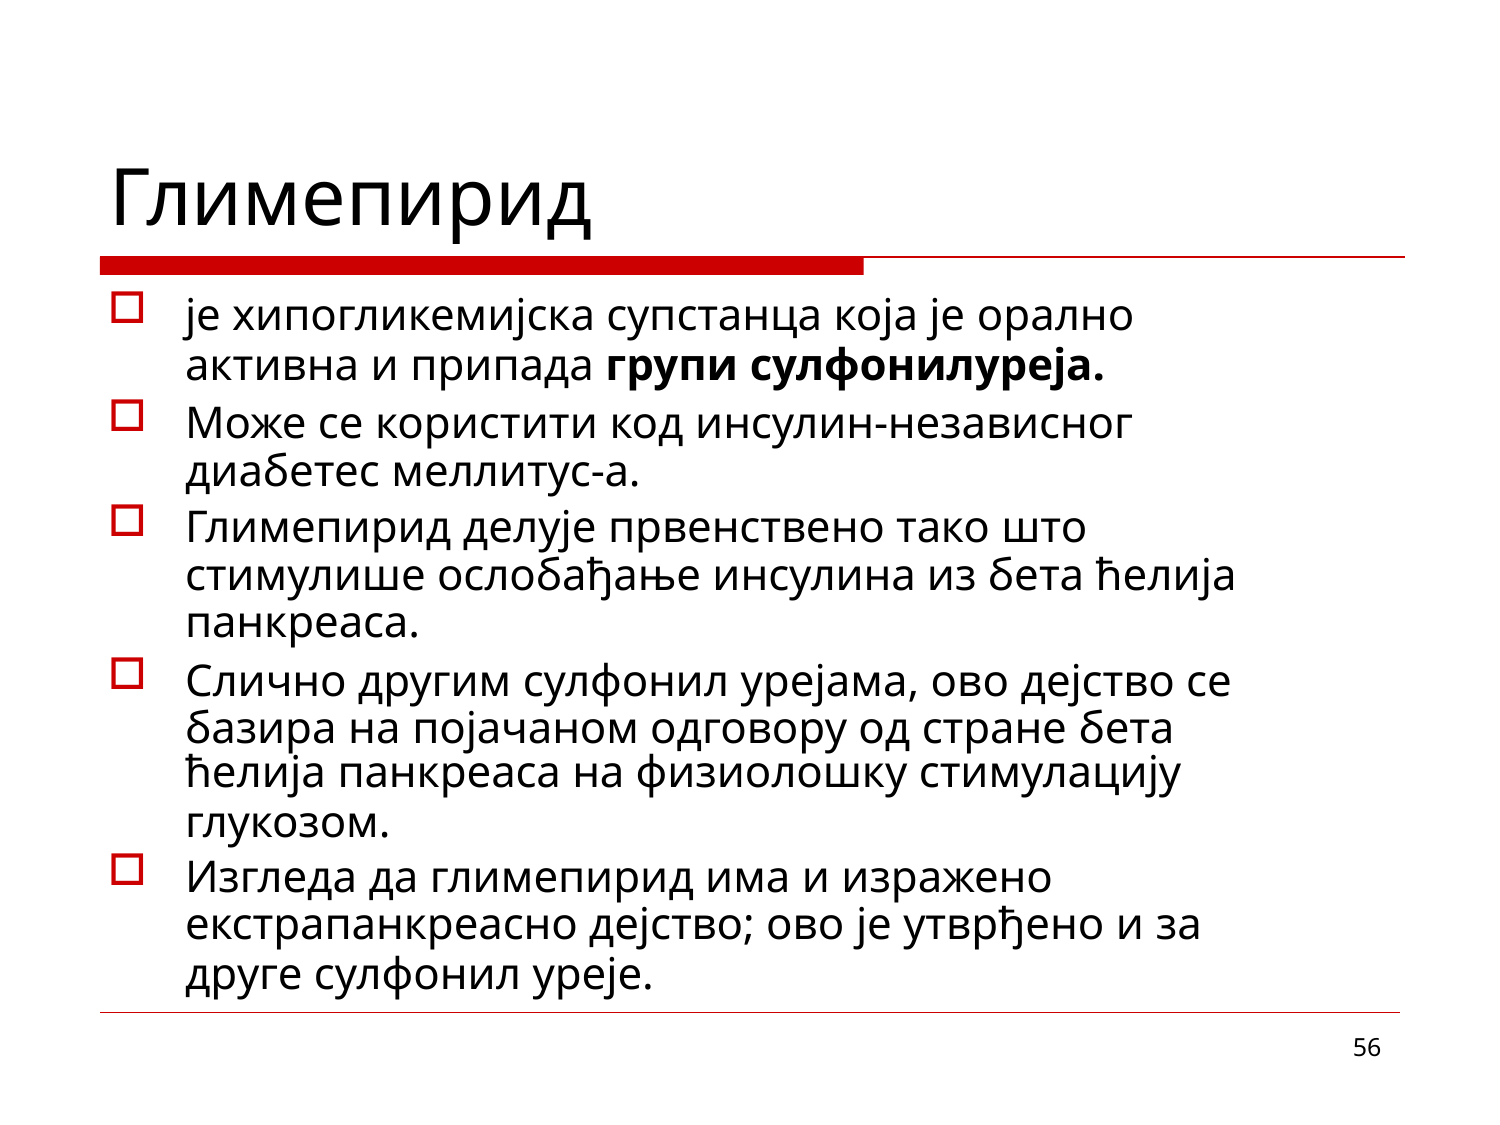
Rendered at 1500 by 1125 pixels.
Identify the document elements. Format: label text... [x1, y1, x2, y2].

slide_number 56 [1348, 1029, 1390, 1125]
text_box је хипогликемијска супстанца која је орално активна и припада групи сулфонилуреја. Може се користити код инсулин-независног диабетес меллитус-а. Глимепирид делује првенствено тако што стимулише ослобађање инсулина из бета ћелија панкреаса. Слично другим сулфонил урејама, ово дејство се базира на појачаном одговору од стране бета ћелија панкреаса на физиолошку стимулацију глукозом. Изгледа да глимепирид има и изражено екстрапанкреасно дејство; ово је утврђено и за друге сулфонил уреје. [105, 287, 1316, 999]
title Глимепирид [107, 144, 610, 287]
